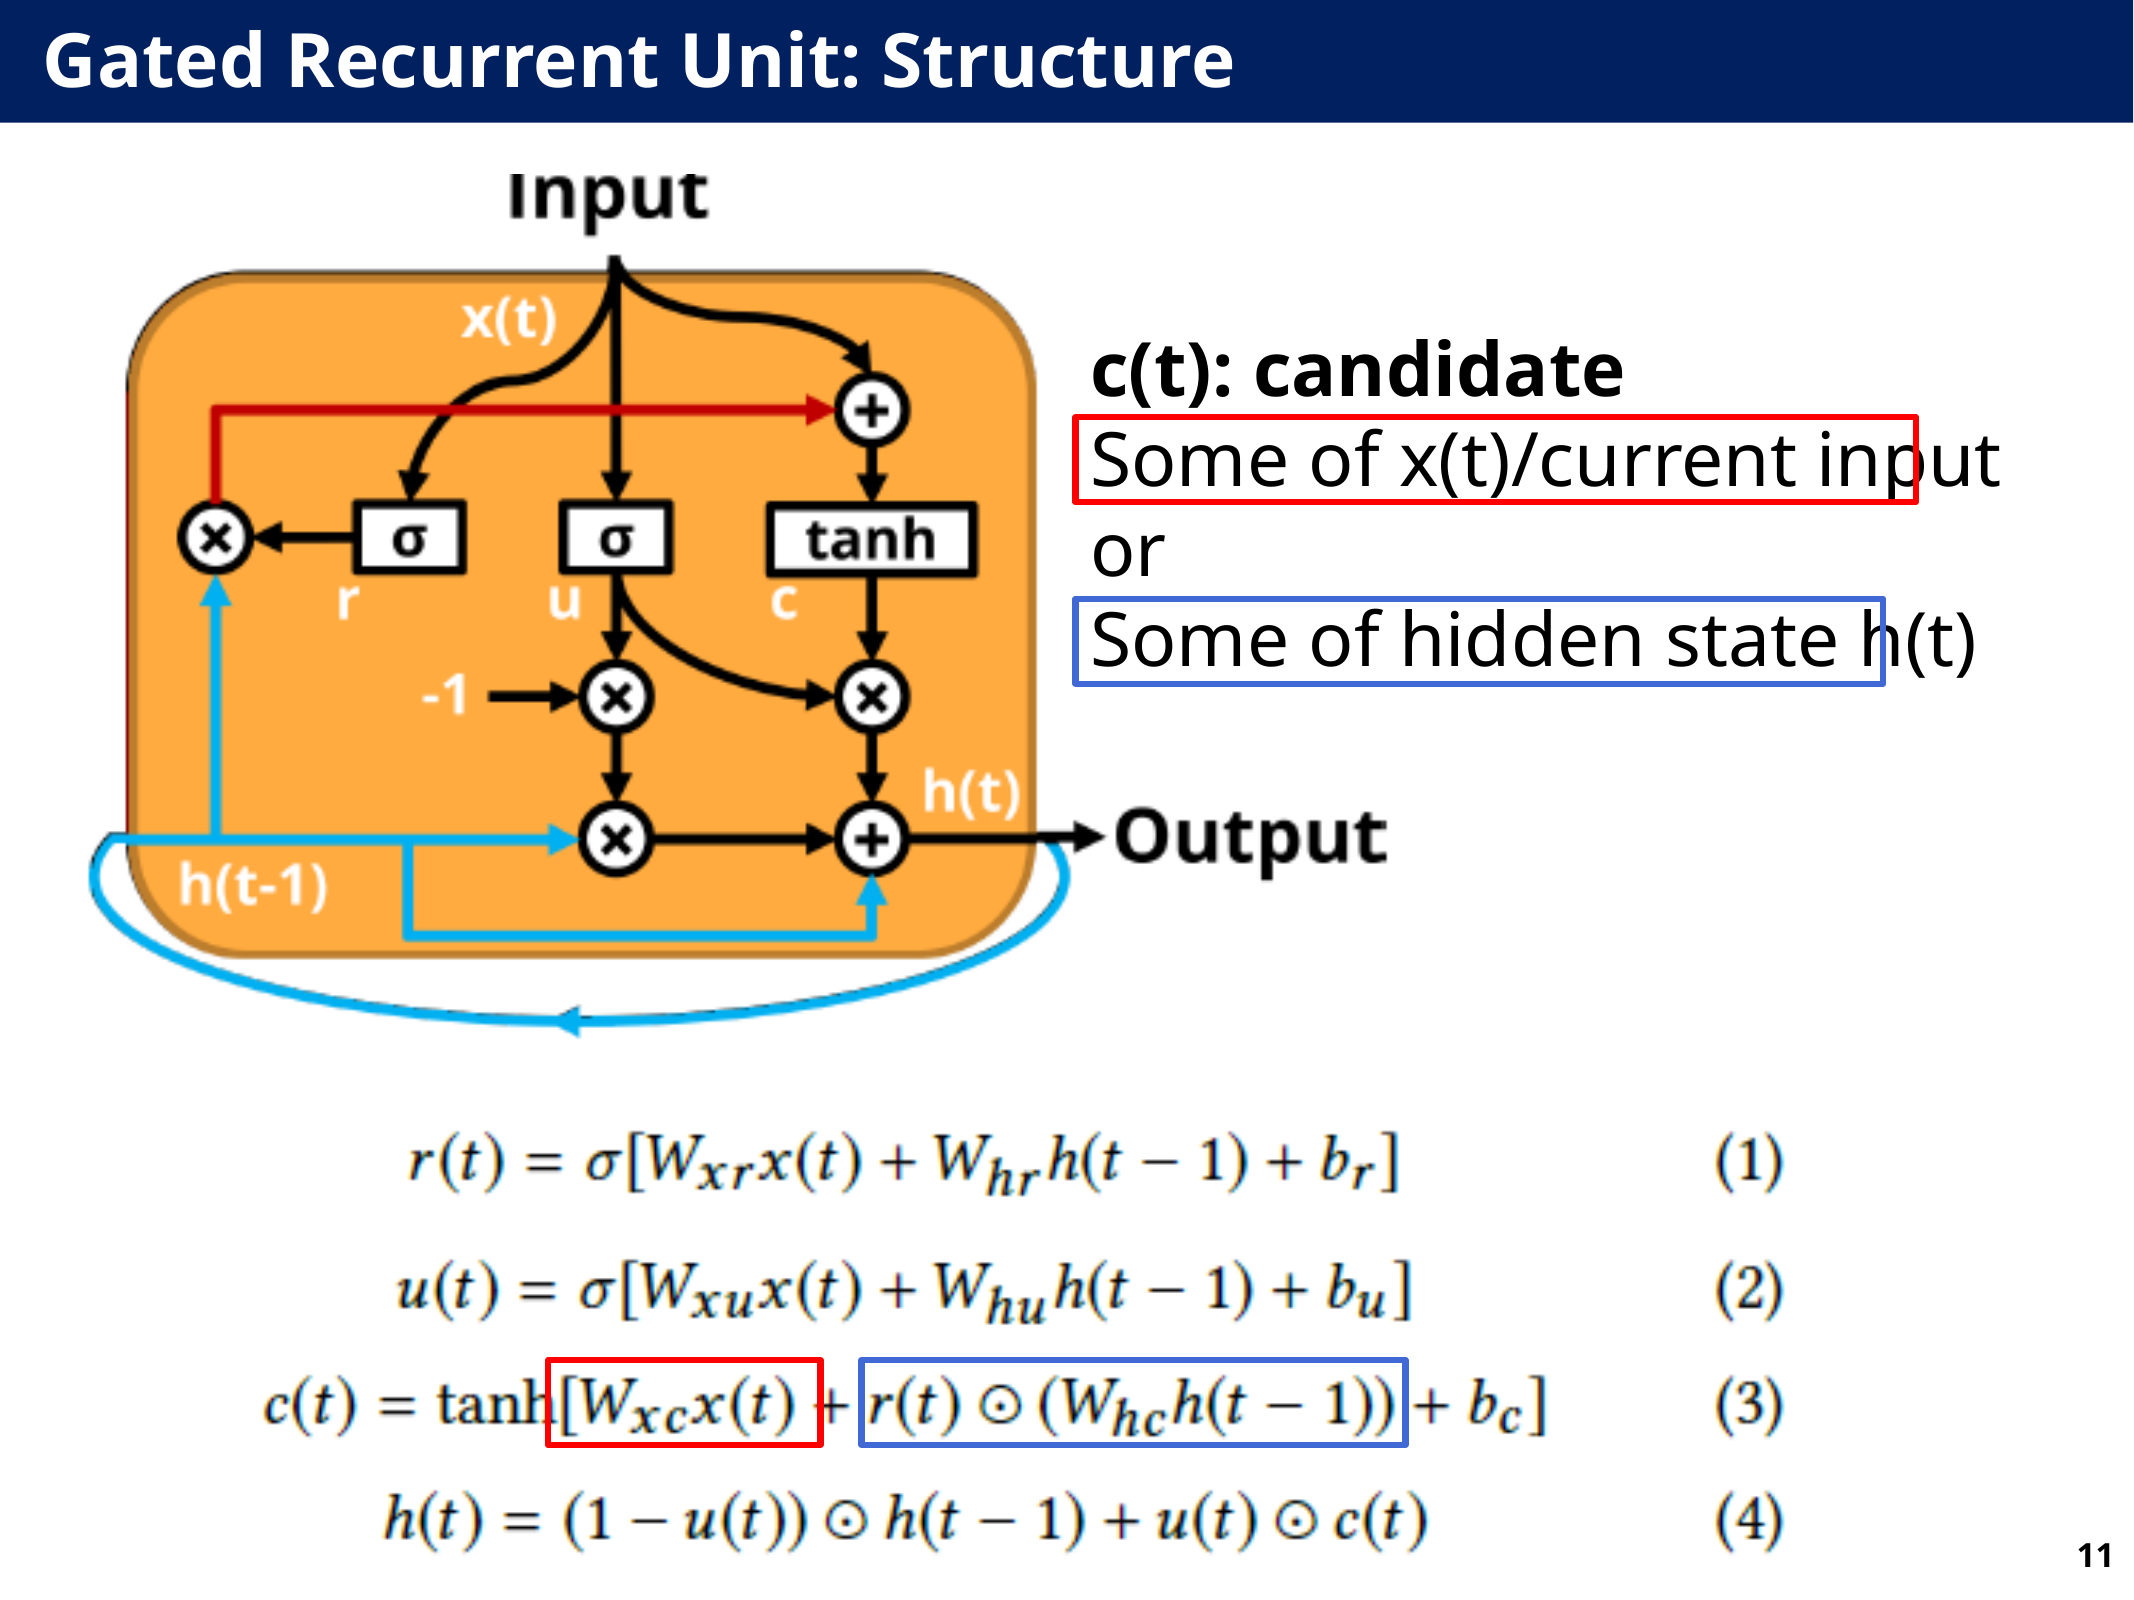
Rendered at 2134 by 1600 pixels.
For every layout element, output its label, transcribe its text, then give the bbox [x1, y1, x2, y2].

text_box [1436, 598, 1884, 684]
picture [221, 1107, 1852, 1585]
slide_number 11 [1632, 1514, 2130, 1600]
picture [30, 174, 1431, 1057]
text_box [1436, 417, 1916, 503]
text_box c(t): candidate Some of x(t)/current input or Some of hidden state h(t) [1436, 314, 2134, 689]
title Gated Recurrent Unit: Structure [0, 0, 2134, 123]
